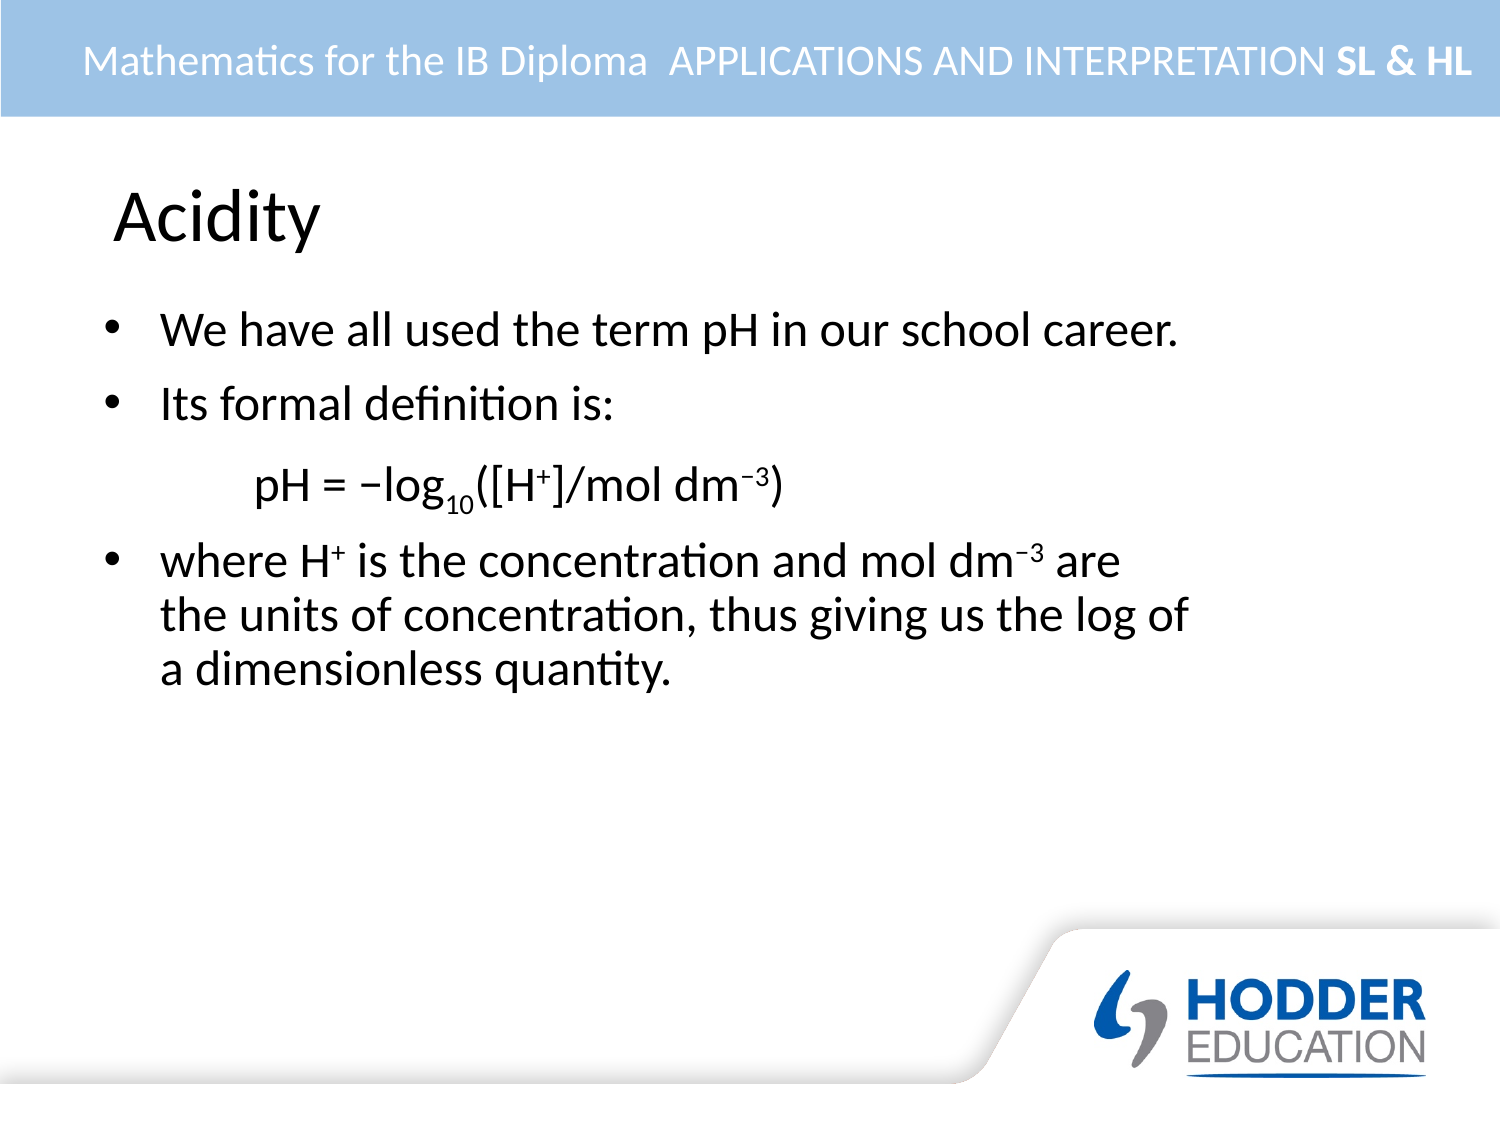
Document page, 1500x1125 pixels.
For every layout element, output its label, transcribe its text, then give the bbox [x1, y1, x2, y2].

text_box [0, 893, 1500, 1125]
text_box We have all used the term pH in our school career. Its formal definition is: pH = −log10([H+]/mol dm−3) where H+ is the concentration and mol dm−3 are the units of concentration, thus giving us the log of a dimensionless quantity. [88, 295, 1216, 893]
text_box Acidity [95, 158, 1328, 265]
text_box Mathematics for the IB Diploma APPLICATIONS AND INTERPRETATION SL & HL [0, 0, 1500, 118]
